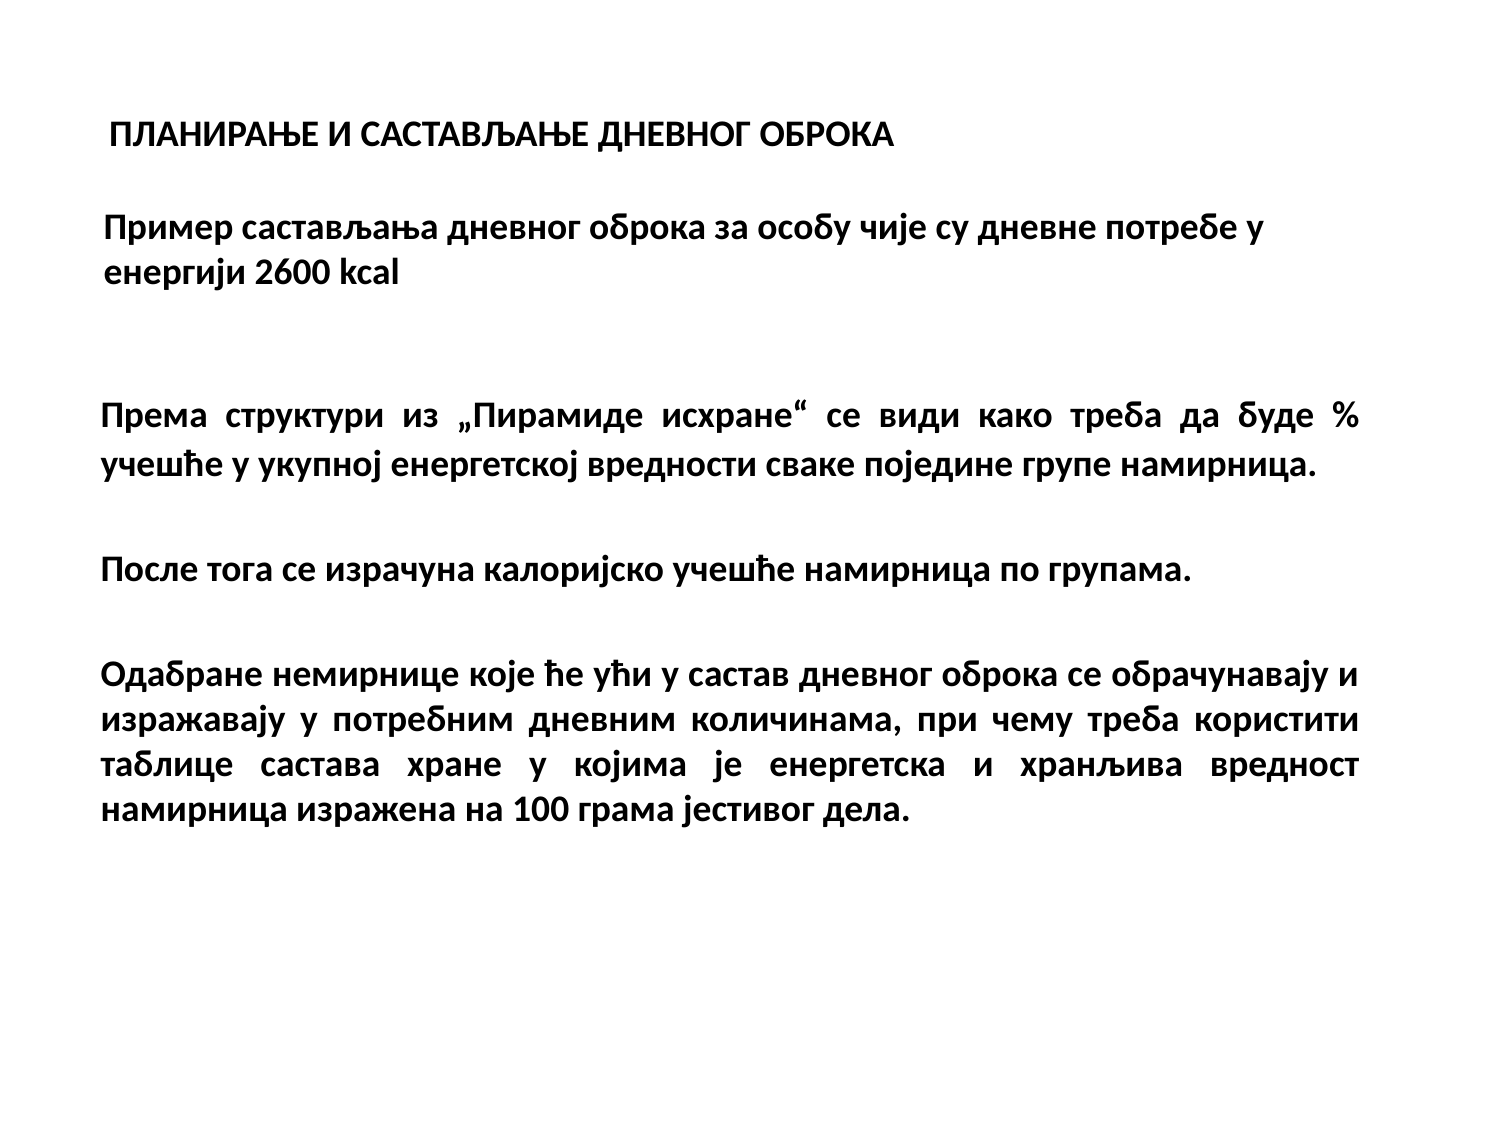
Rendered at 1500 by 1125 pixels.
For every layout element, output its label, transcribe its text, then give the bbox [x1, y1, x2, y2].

title Пример састављања дневног оброка за особу чије су дневне потребе у енергији 2600 kcal [88, 179, 1412, 315]
text_box ПЛАНИРАЊЕ И САСТАВЉАЊЕ ДНЕВНОГ ОБРОКА [94, 54, 1412, 161]
list Према структури из „Пирамиде исхране“ се види како треба да буде % учешће у укупној енергетској вредности сваке поједине групе намирница. После тога се израчуна калоријско учешће намирница по групама. Одабране немирнице које ће ући у састав дневног оброка се обрачунавају и изражавају у потребним дневним количинама, при чему треба користити таблице састава хране у којима је енергетска и хранљива вредност намирница изражена на 100 грама јестивог дела. [29, 361, 1376, 1024]
